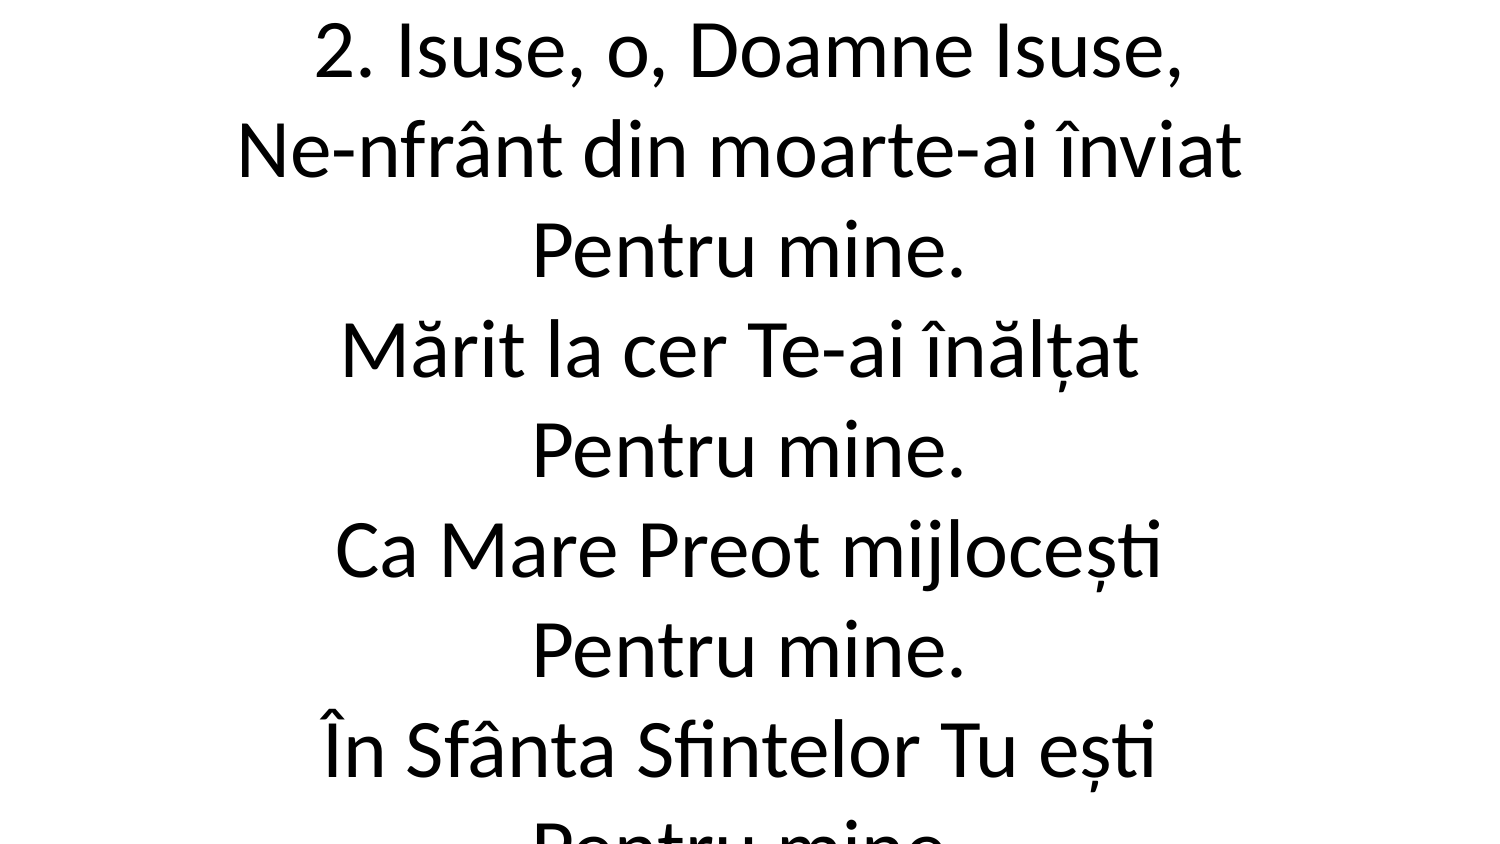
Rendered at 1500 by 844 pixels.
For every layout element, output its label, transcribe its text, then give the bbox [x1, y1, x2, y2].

text_box 2. Isuse, o, Doamne Isuse, Ne-nfrânt din moarte-ai înviat Pentru mine. Mărit la cer Te-ai înălțat Pentru mine. Ca Mare Preot mijlocești Pentru mine. În Sfânta Sfintelor Tu ești Pentru mine. [221, 0, 1279, 844]
